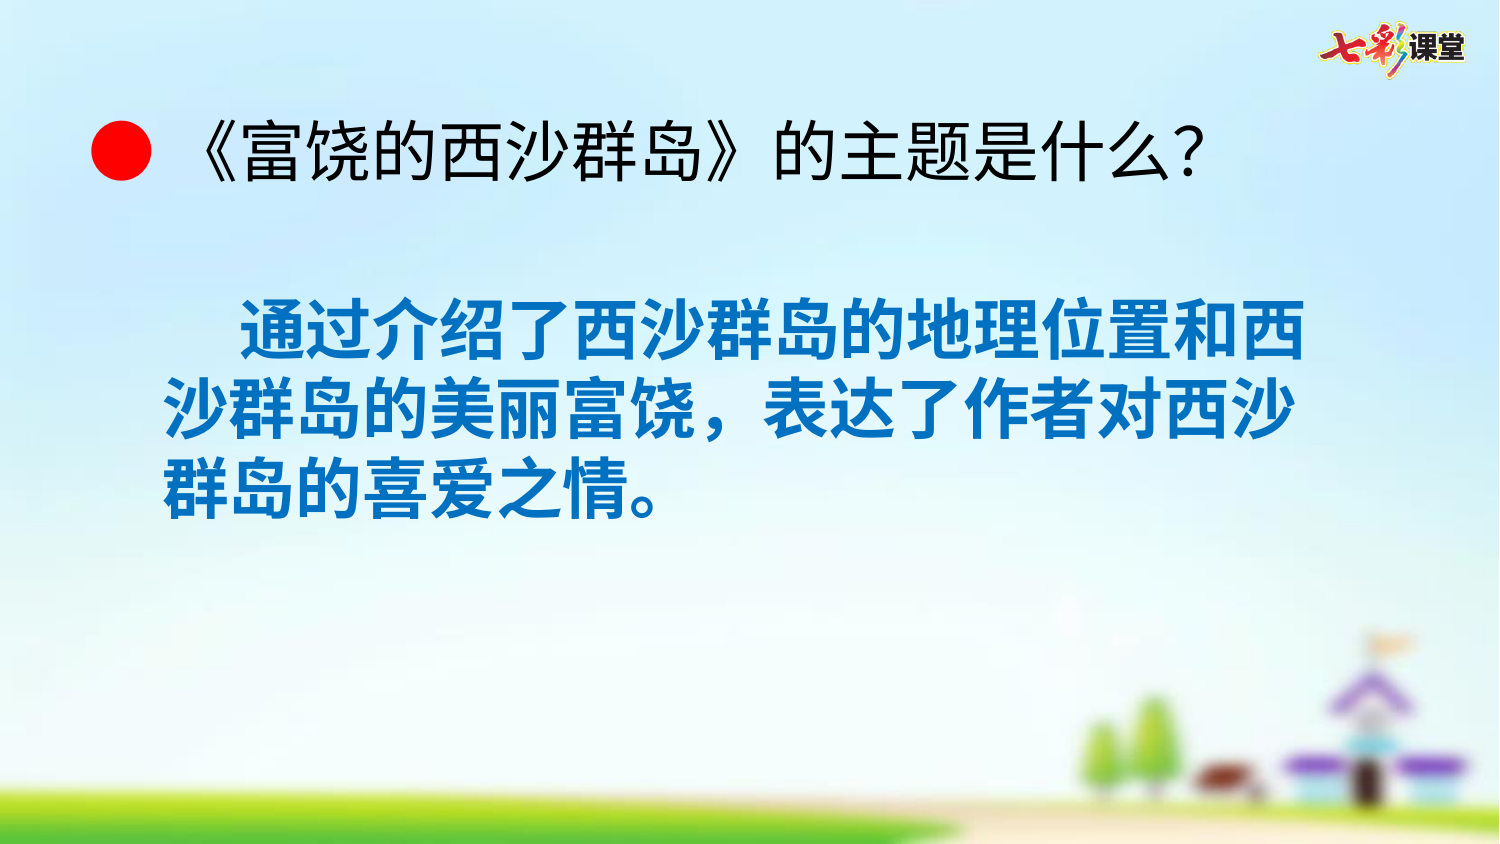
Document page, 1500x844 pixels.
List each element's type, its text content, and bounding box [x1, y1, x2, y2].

picture [0, 0, 1499, 844]
text_box ●《富饶的西沙群岛》的主题是什么？ [73, 102, 1427, 198]
text_box 通过介绍了西沙群岛的地理位置和西沙群岛的美丽富饶，表达了作者对西沙群岛的喜爱之情。 [147, 280, 1376, 535]
